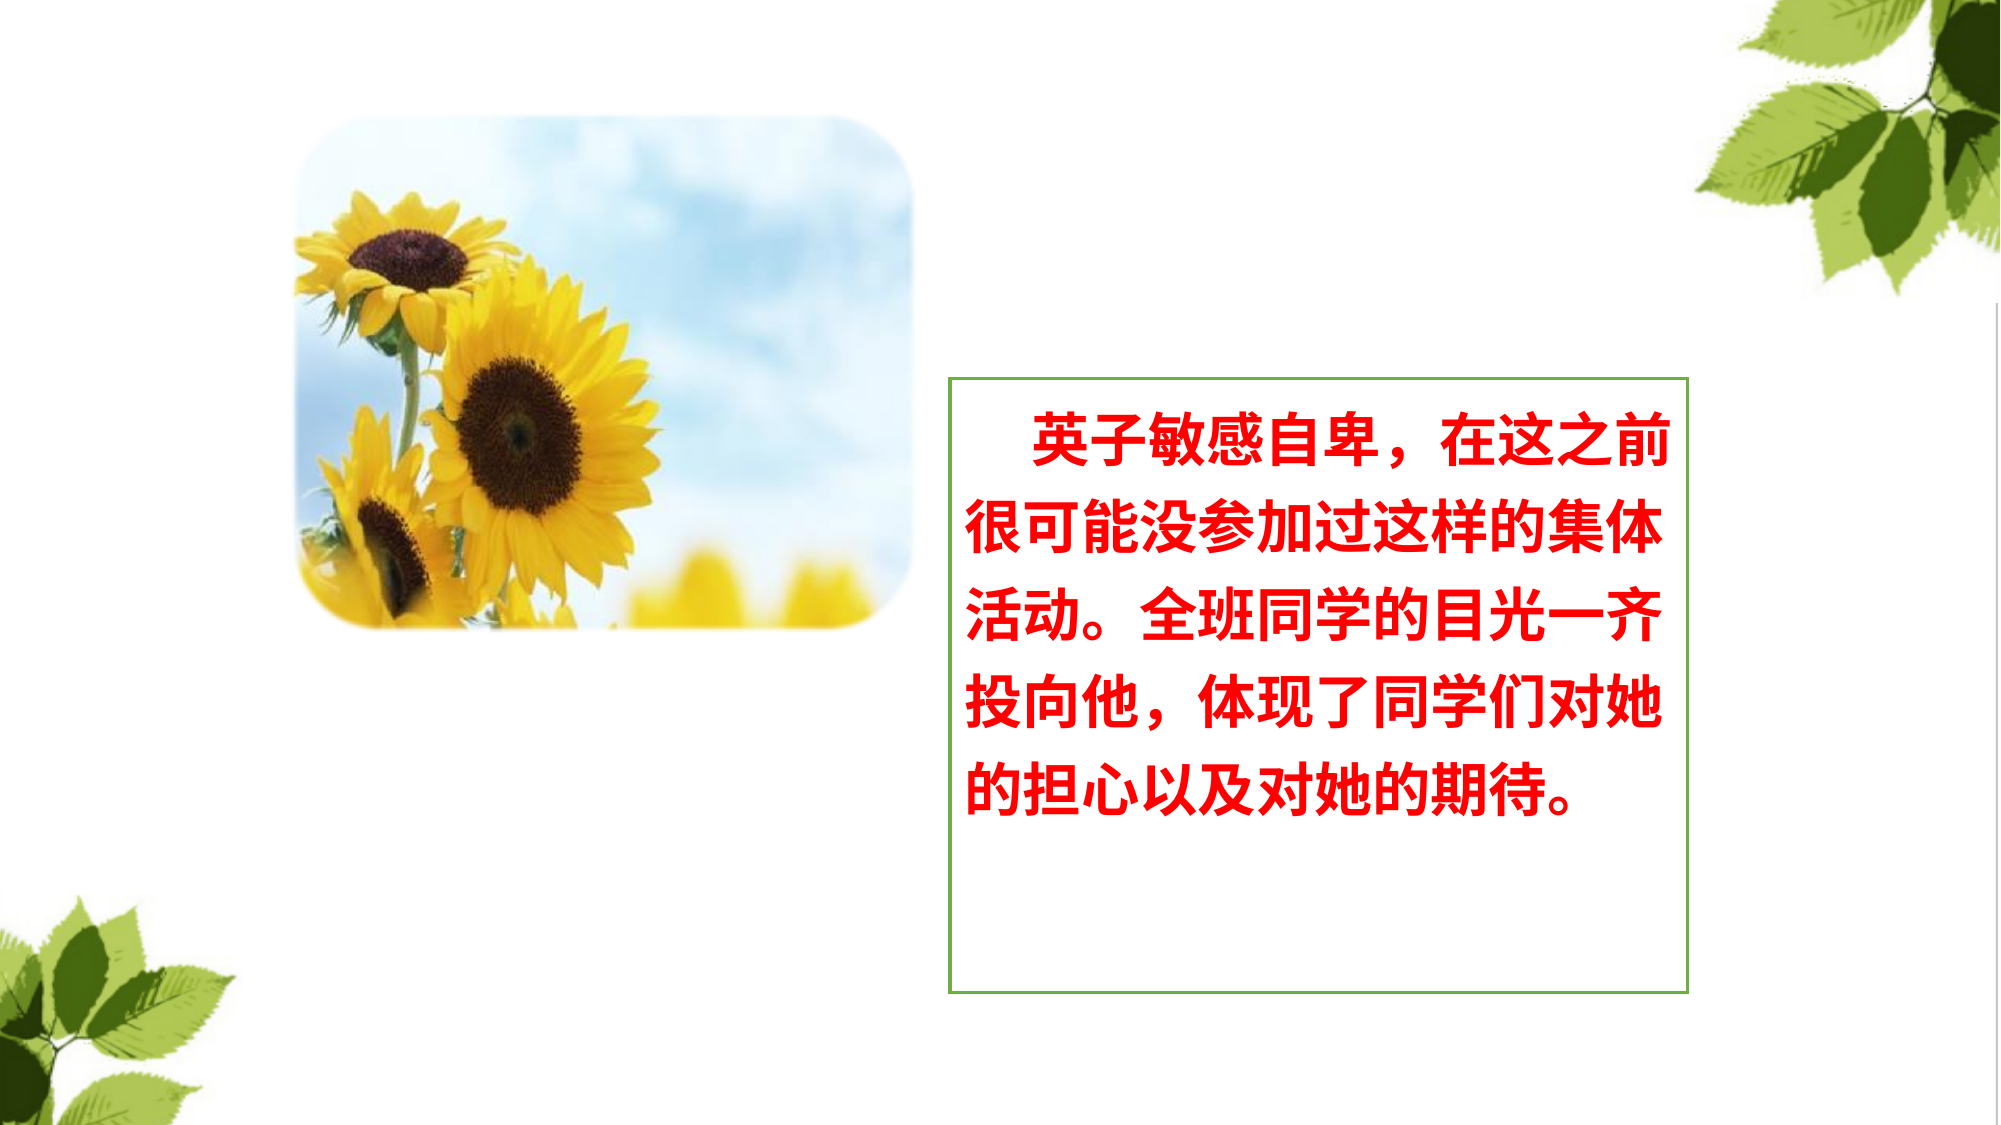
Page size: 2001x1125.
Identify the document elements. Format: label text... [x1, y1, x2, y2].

picture [0, 0, 2001, 1125]
text_box 英子敏感自卑，在这之前很可能没参加过这样的集体活动。全班同学的目光一齐投向他，体现了同学们对她的担心以及对她的期待。 [949, 377, 1688, 994]
